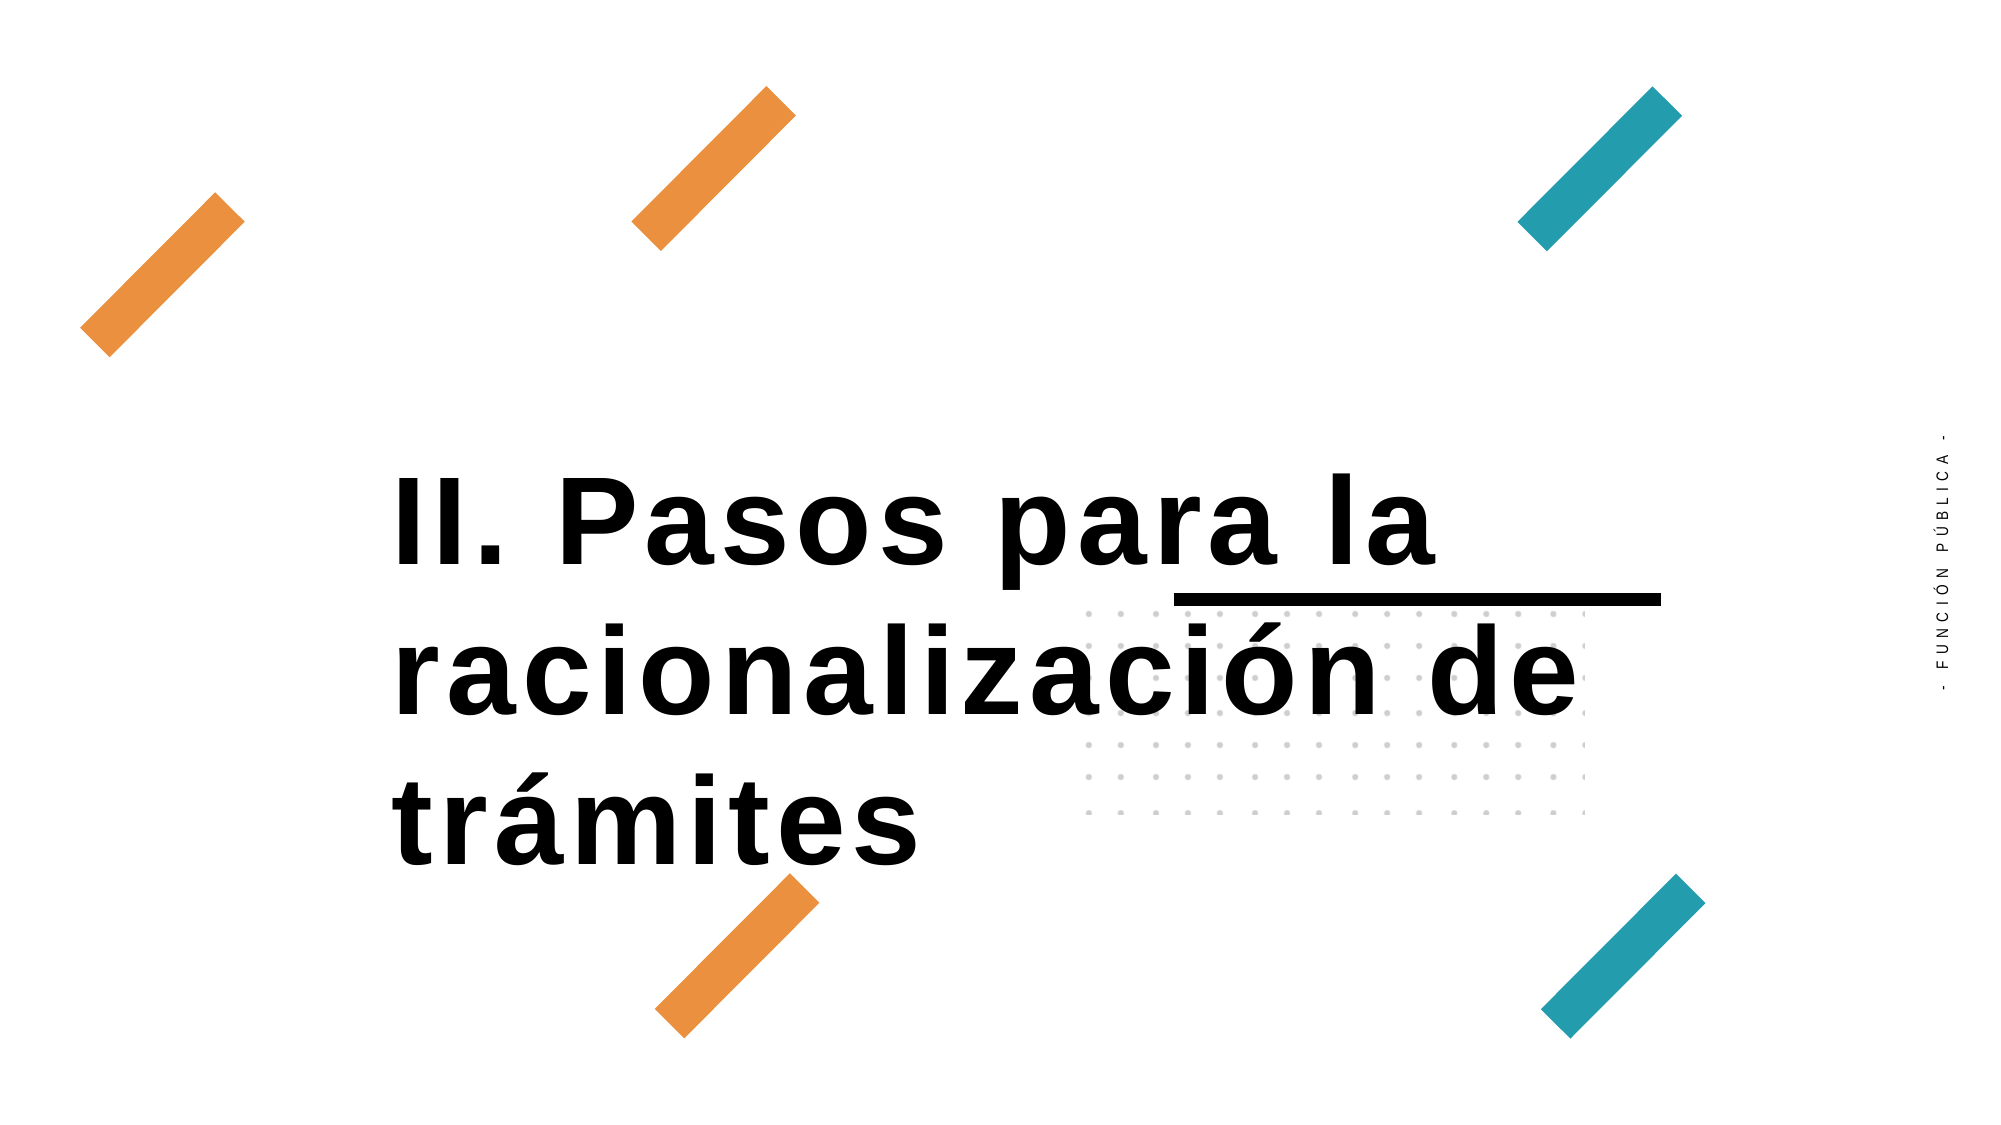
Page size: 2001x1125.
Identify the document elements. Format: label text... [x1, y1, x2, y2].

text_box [646, 100, 782, 237]
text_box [1532, 101, 1691, 1024]
picture [1071, 599, 1532, 815]
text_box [94, 207, 230, 343]
text_box II. Pasos para la racionalización de trámites [376, 432, 1532, 898]
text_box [669, 888, 805, 1024]
